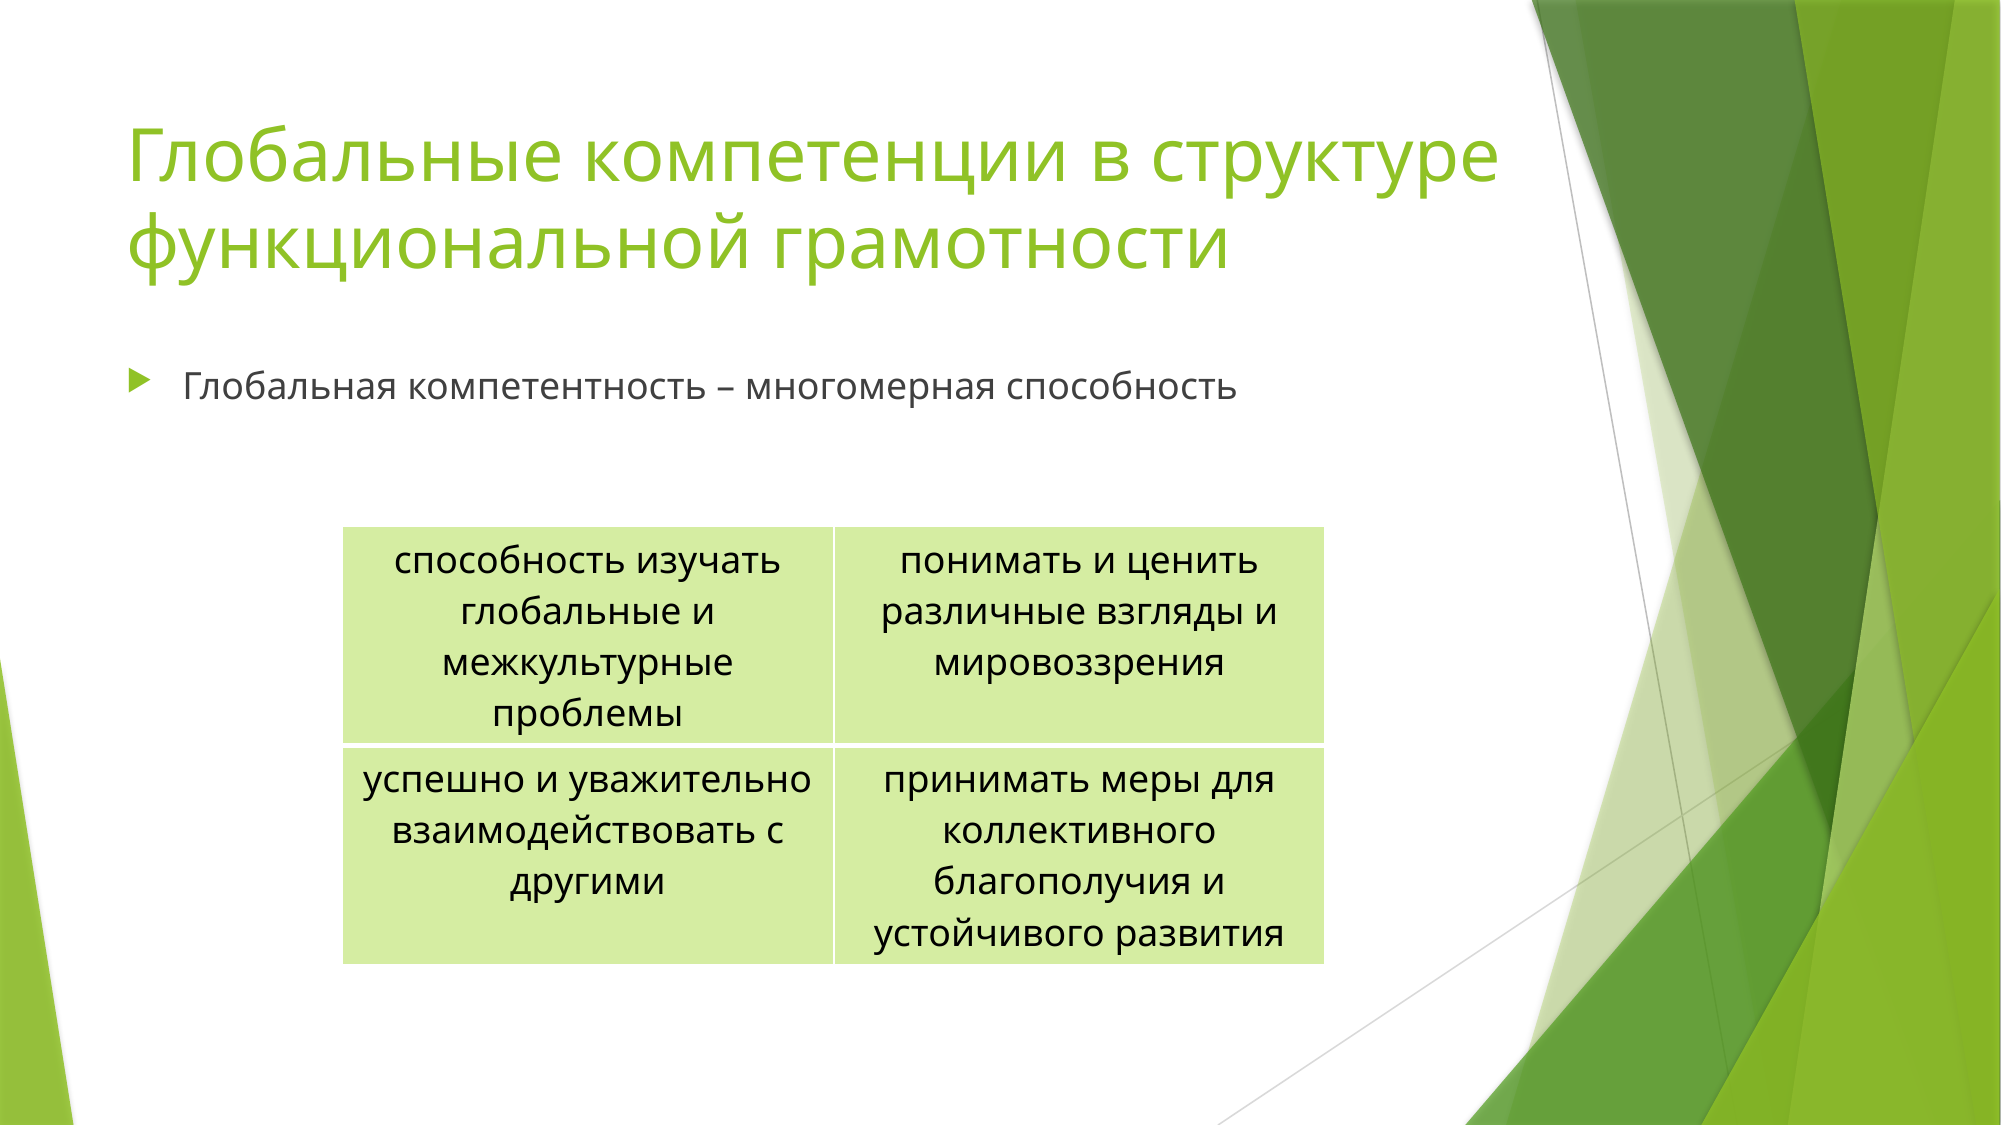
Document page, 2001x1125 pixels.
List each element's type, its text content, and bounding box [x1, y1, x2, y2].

title Глобальные компетенции в структуре функциональной грамотности [111, 99, 1522, 317]
table_cell принимать меры для коллективного благополучия и устойчивого развития [835, 748, 1324, 964]
table_header понимать и ценить различные взгляды и мировоззрения [835, 527, 1324, 743]
table_cell успешно и уважительно взаимодействовать с другими [343, 748, 833, 964]
list Глобальная компетентность – многомерная способность [111, 354, 1522, 425]
table_header способность изучать глобальные и межкультурные проблемы [343, 527, 833, 743]
